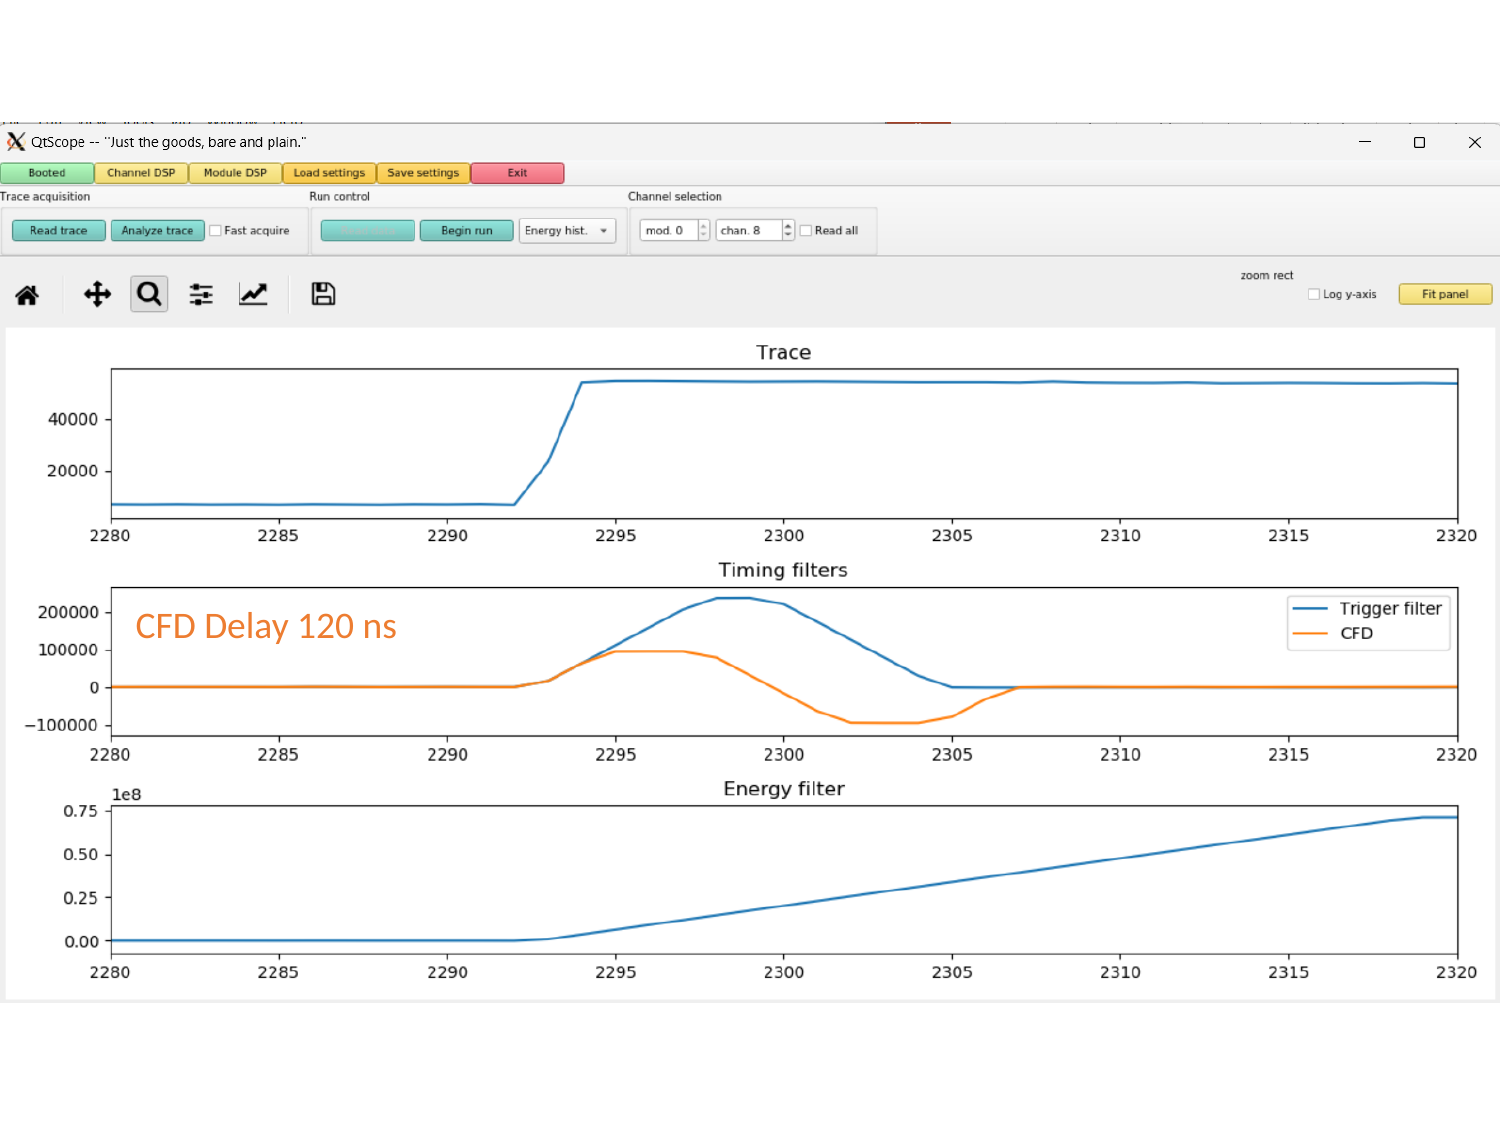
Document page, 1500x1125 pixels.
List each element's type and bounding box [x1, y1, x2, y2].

picture [0, 122, 1500, 1003]
